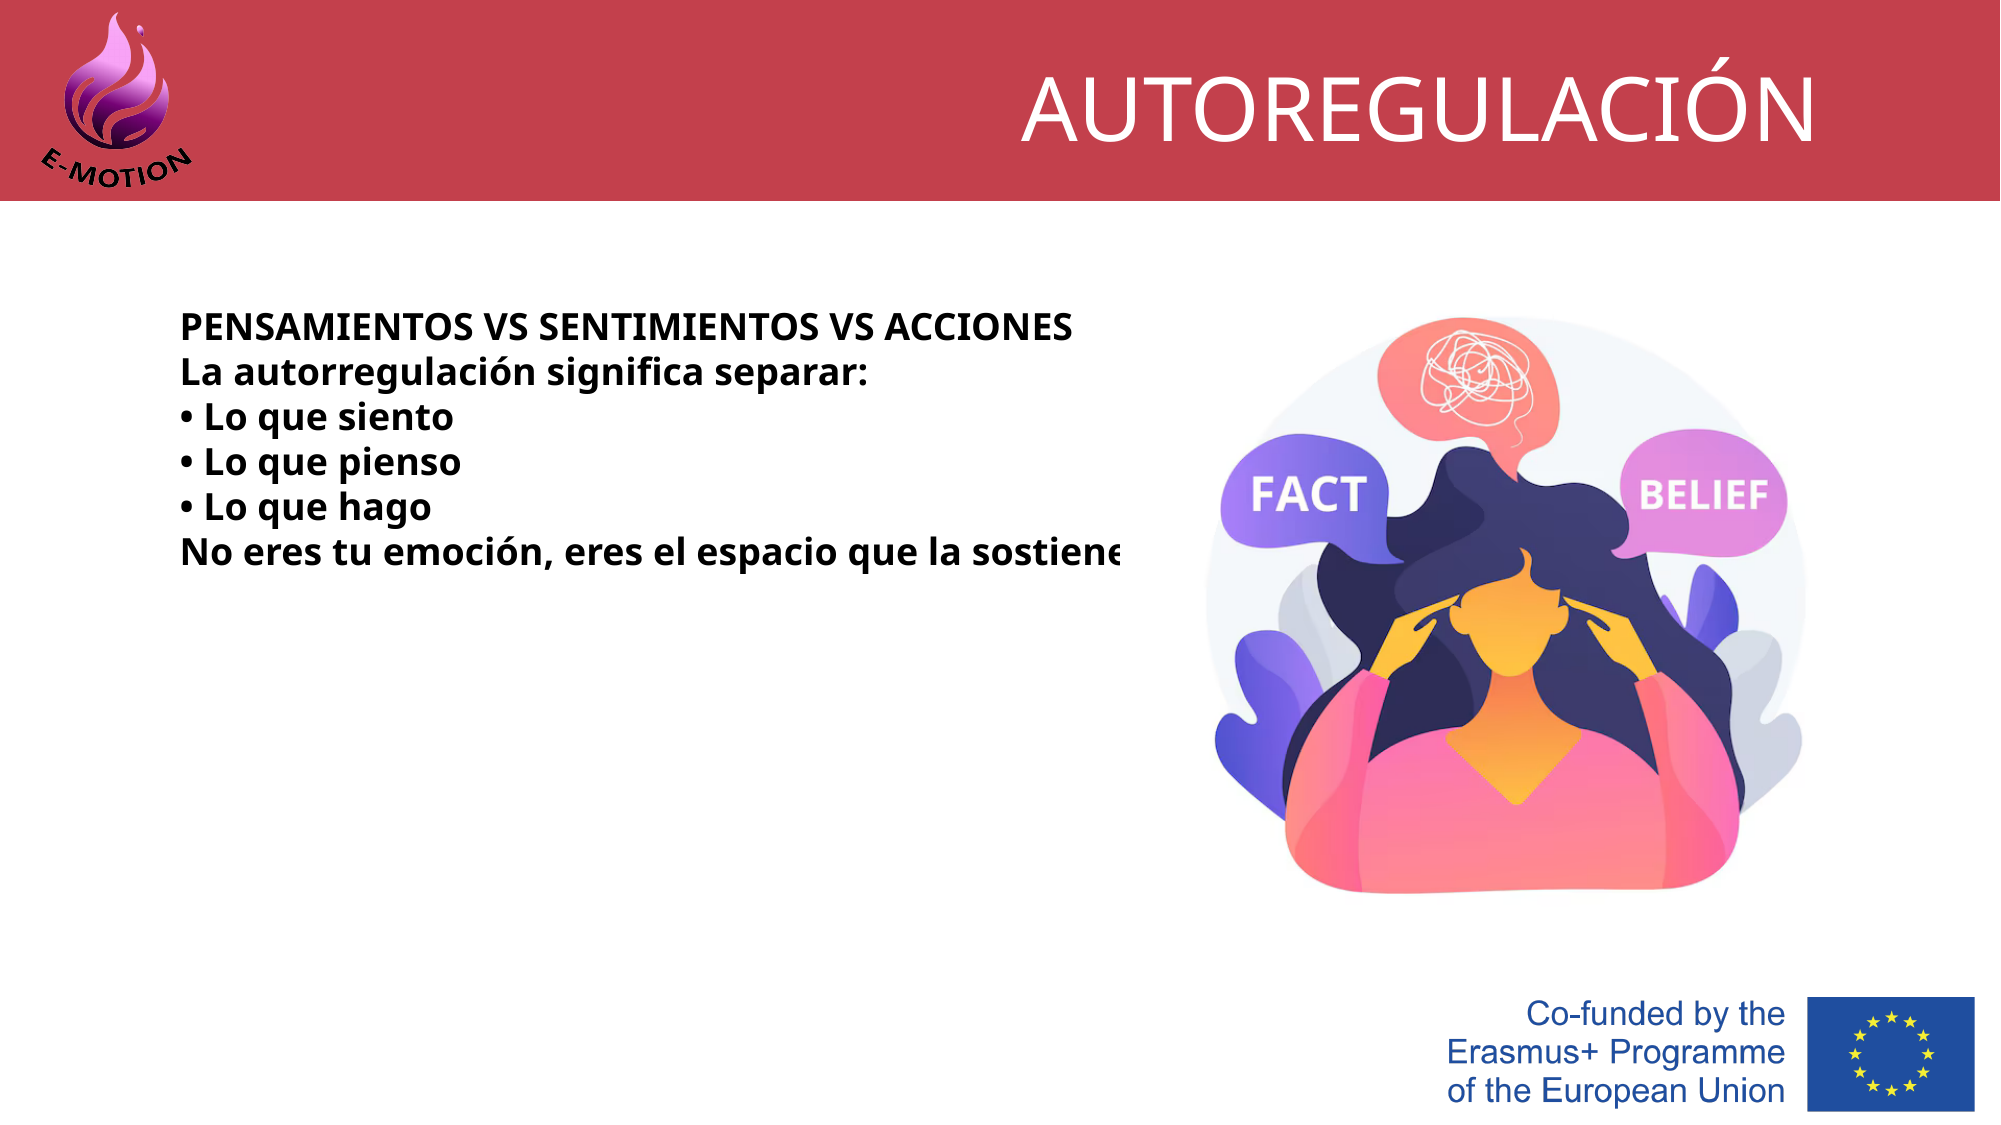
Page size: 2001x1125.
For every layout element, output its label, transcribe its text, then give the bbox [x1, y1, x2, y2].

text_box AUTOREGULACIÓN [576, 44, 1836, 295]
picture [0, 0, 253, 247]
text_box PENSAMIENTOS VS SENTIMIENTOS VS ACCIONES La autorregulación significa separar: • Lo que siento • Lo que pienso • Lo que hago No eres tu emoción, eres el espacio que la sostiene. [164, 295, 1120, 581]
picture [1120, 220, 1892, 993]
